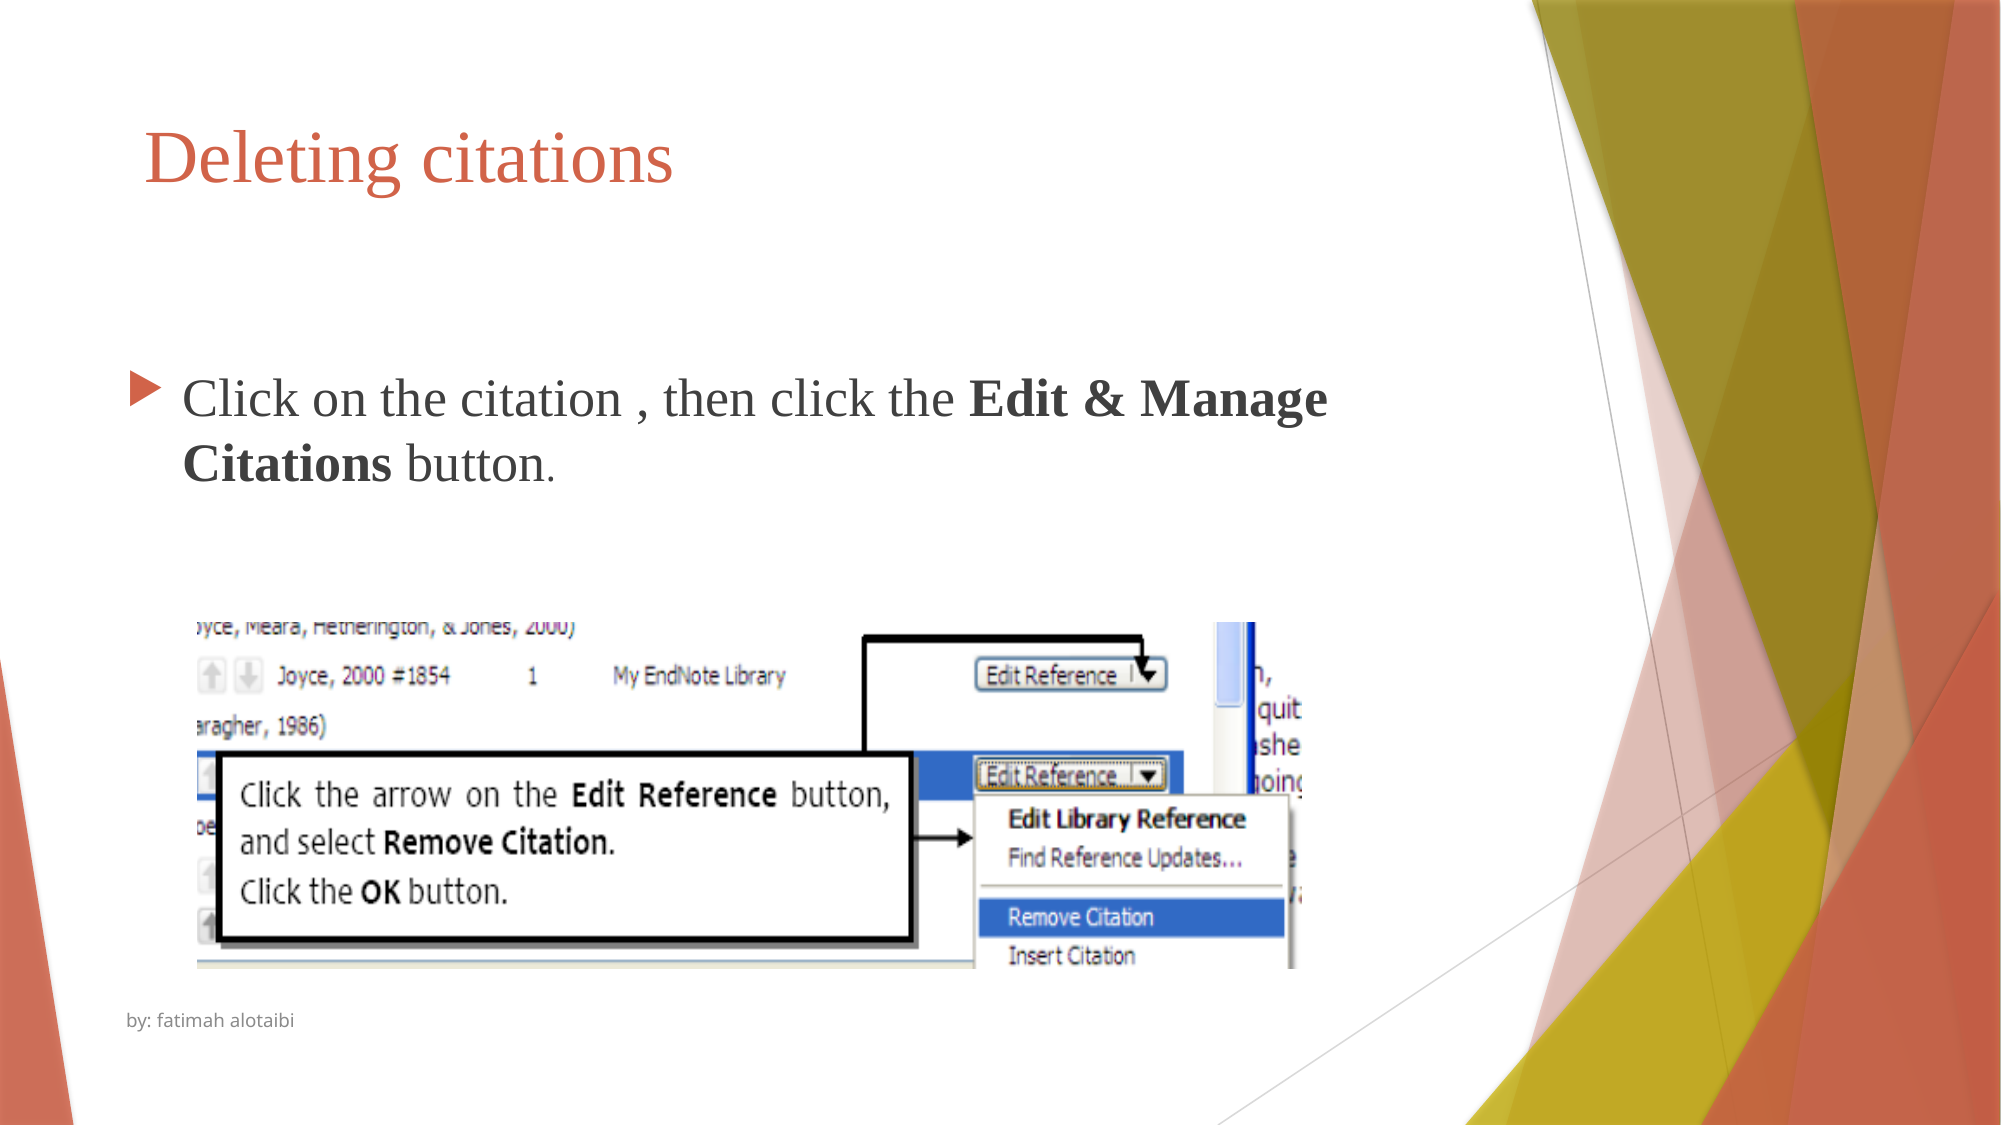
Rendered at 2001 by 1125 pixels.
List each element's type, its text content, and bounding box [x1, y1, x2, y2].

picture [196, 622, 1302, 970]
title Deleting citations [111, 99, 1522, 317]
list Click on the citation , then click the Edit & Manage Citations button. [111, 354, 1522, 992]
footer by: fatimah alotaibi [111, 991, 1145, 1051]
